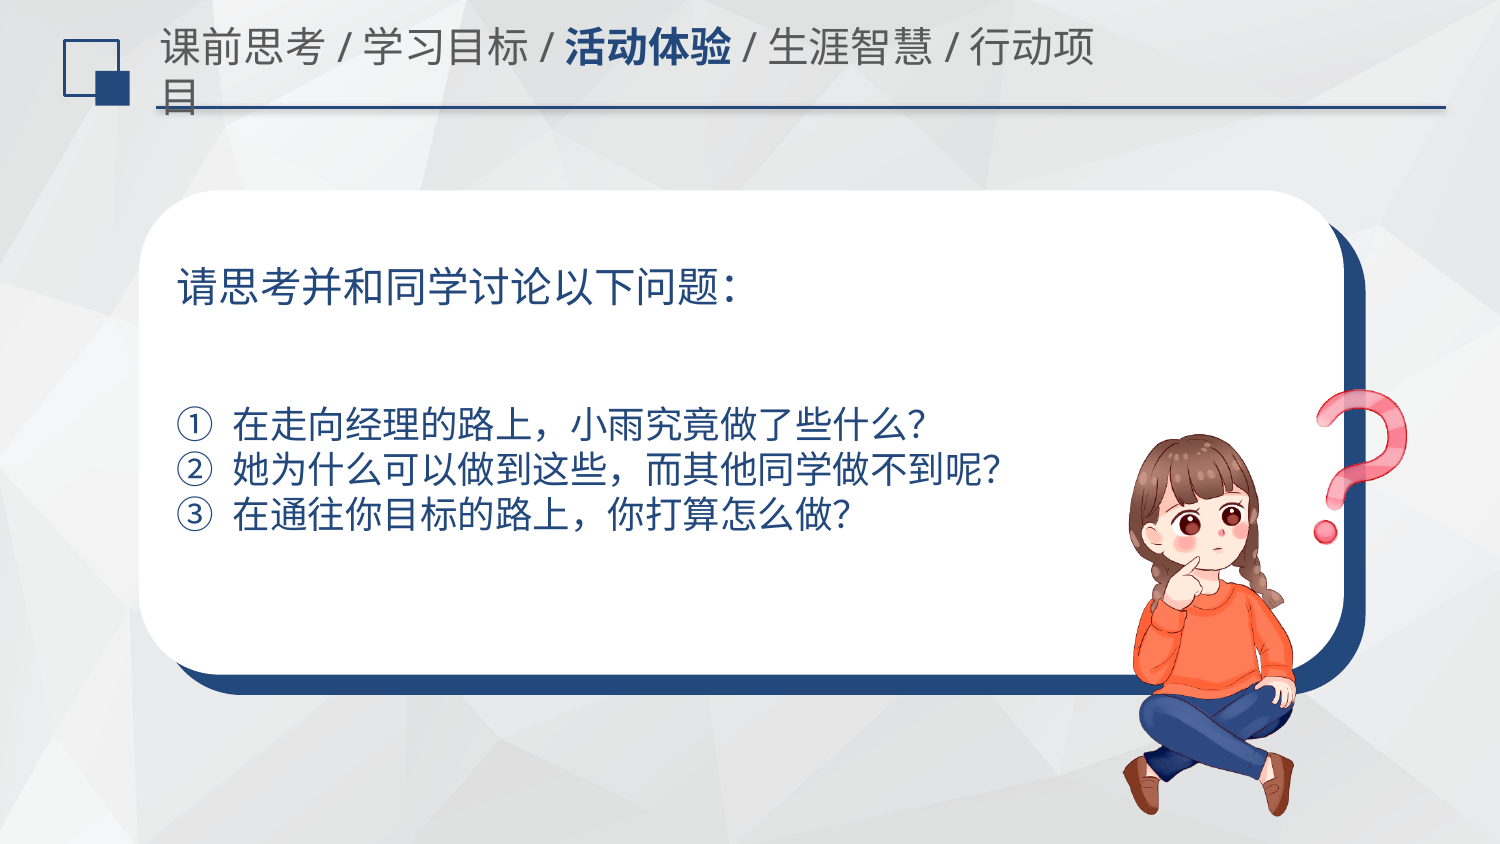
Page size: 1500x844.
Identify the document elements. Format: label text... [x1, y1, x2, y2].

picture [0, 0, 1500, 844]
text_box [175, 665, 1016, 698]
text_box [136, 188, 1346, 677]
text_box [1331, 222, 1368, 361]
title 课前思考/学习目标/活动体验/生涯智慧/行动项目 [148, 43, 1117, 99]
text_box 请思考并和同学讨论以下问题： 在走向经理的路上，小雨究竟做了些什么？ 她为什么可以做到这些，而其他同学做不到呢？ 在通往你目标的路上，你打算怎么做？ [161, 228, 1162, 544]
